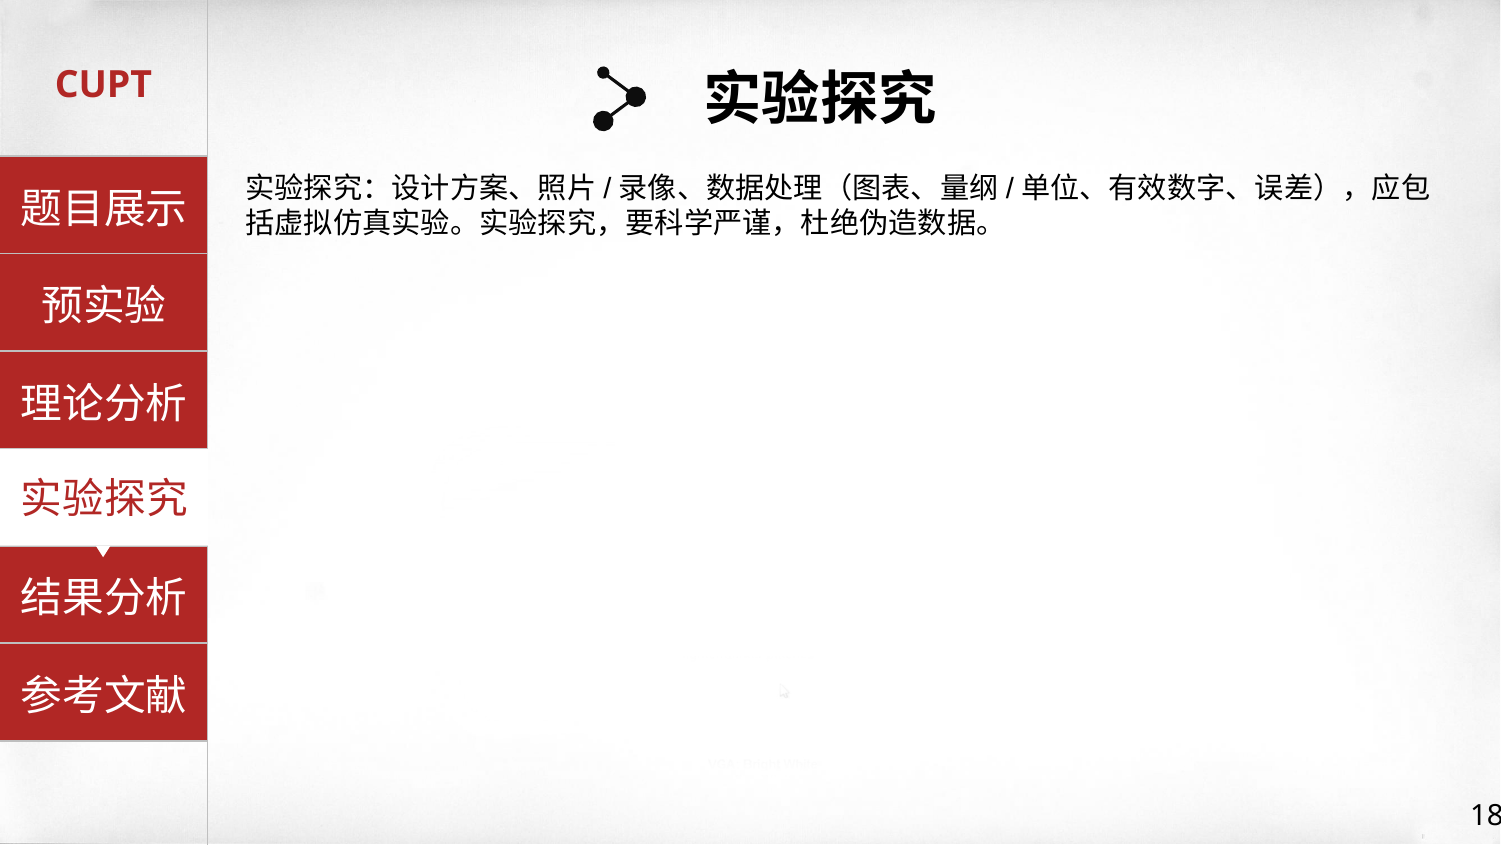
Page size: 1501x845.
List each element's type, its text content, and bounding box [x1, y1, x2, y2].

text_box 实验探究：设计方案、照片/录像、数据处理（图表、量纲/单位、有效数字、误差），应包括虚拟仿真实验。实验探究，要科学严谨，杜绝伪造数据。 [230, 161, 1454, 247]
text_box 实验探究 [692, 55, 1215, 137]
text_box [603, 72, 636, 121]
text_box 18 [1455, 788, 1501, 839]
